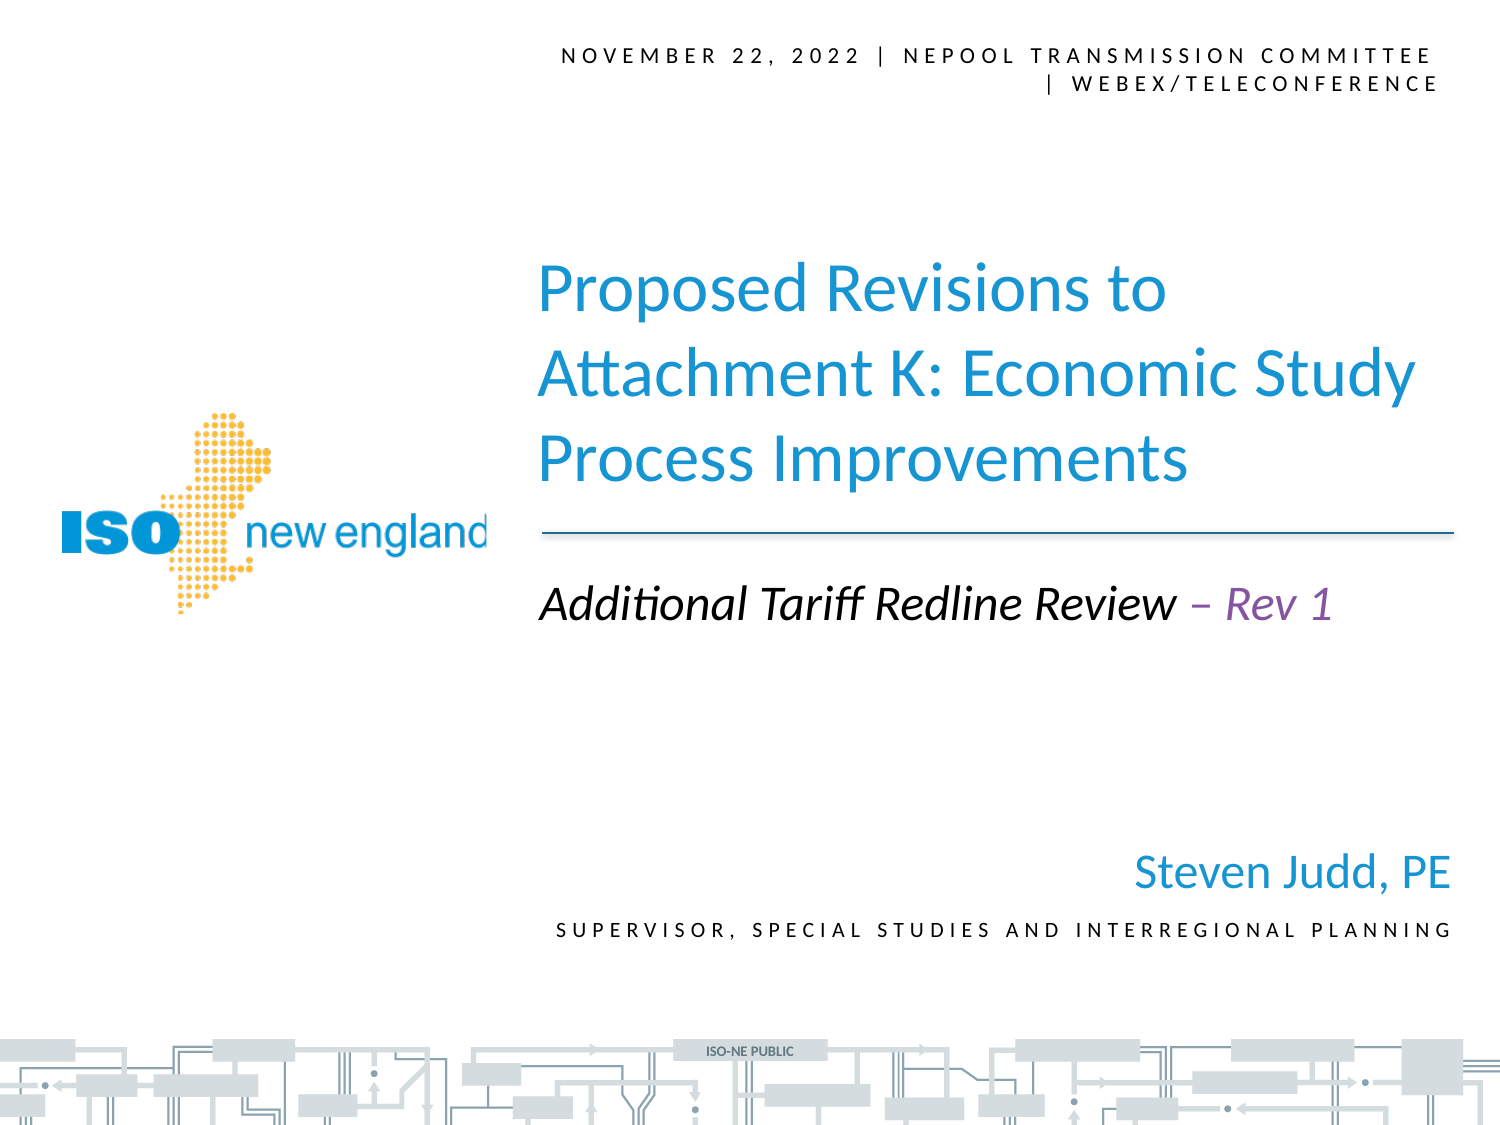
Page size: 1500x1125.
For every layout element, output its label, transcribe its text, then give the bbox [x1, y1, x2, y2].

list Steven Judd, PE [539, 838, 1452, 902]
list Additional Tariff Redline Review – Rev 1 [539, 570, 1452, 713]
picture [0, 1031, 1500, 1125]
list NOVEMBER 22, 2022 | NEPOOL Transmission Committee | WEBEX/teleconference [539, 43, 1452, 94]
list Proposed Revisions to Attachment K: Economic Study Process Improvements [537, 232, 1450, 496]
list Supervisor, Special Studies and Interregional Planning [539, 915, 1452, 979]
